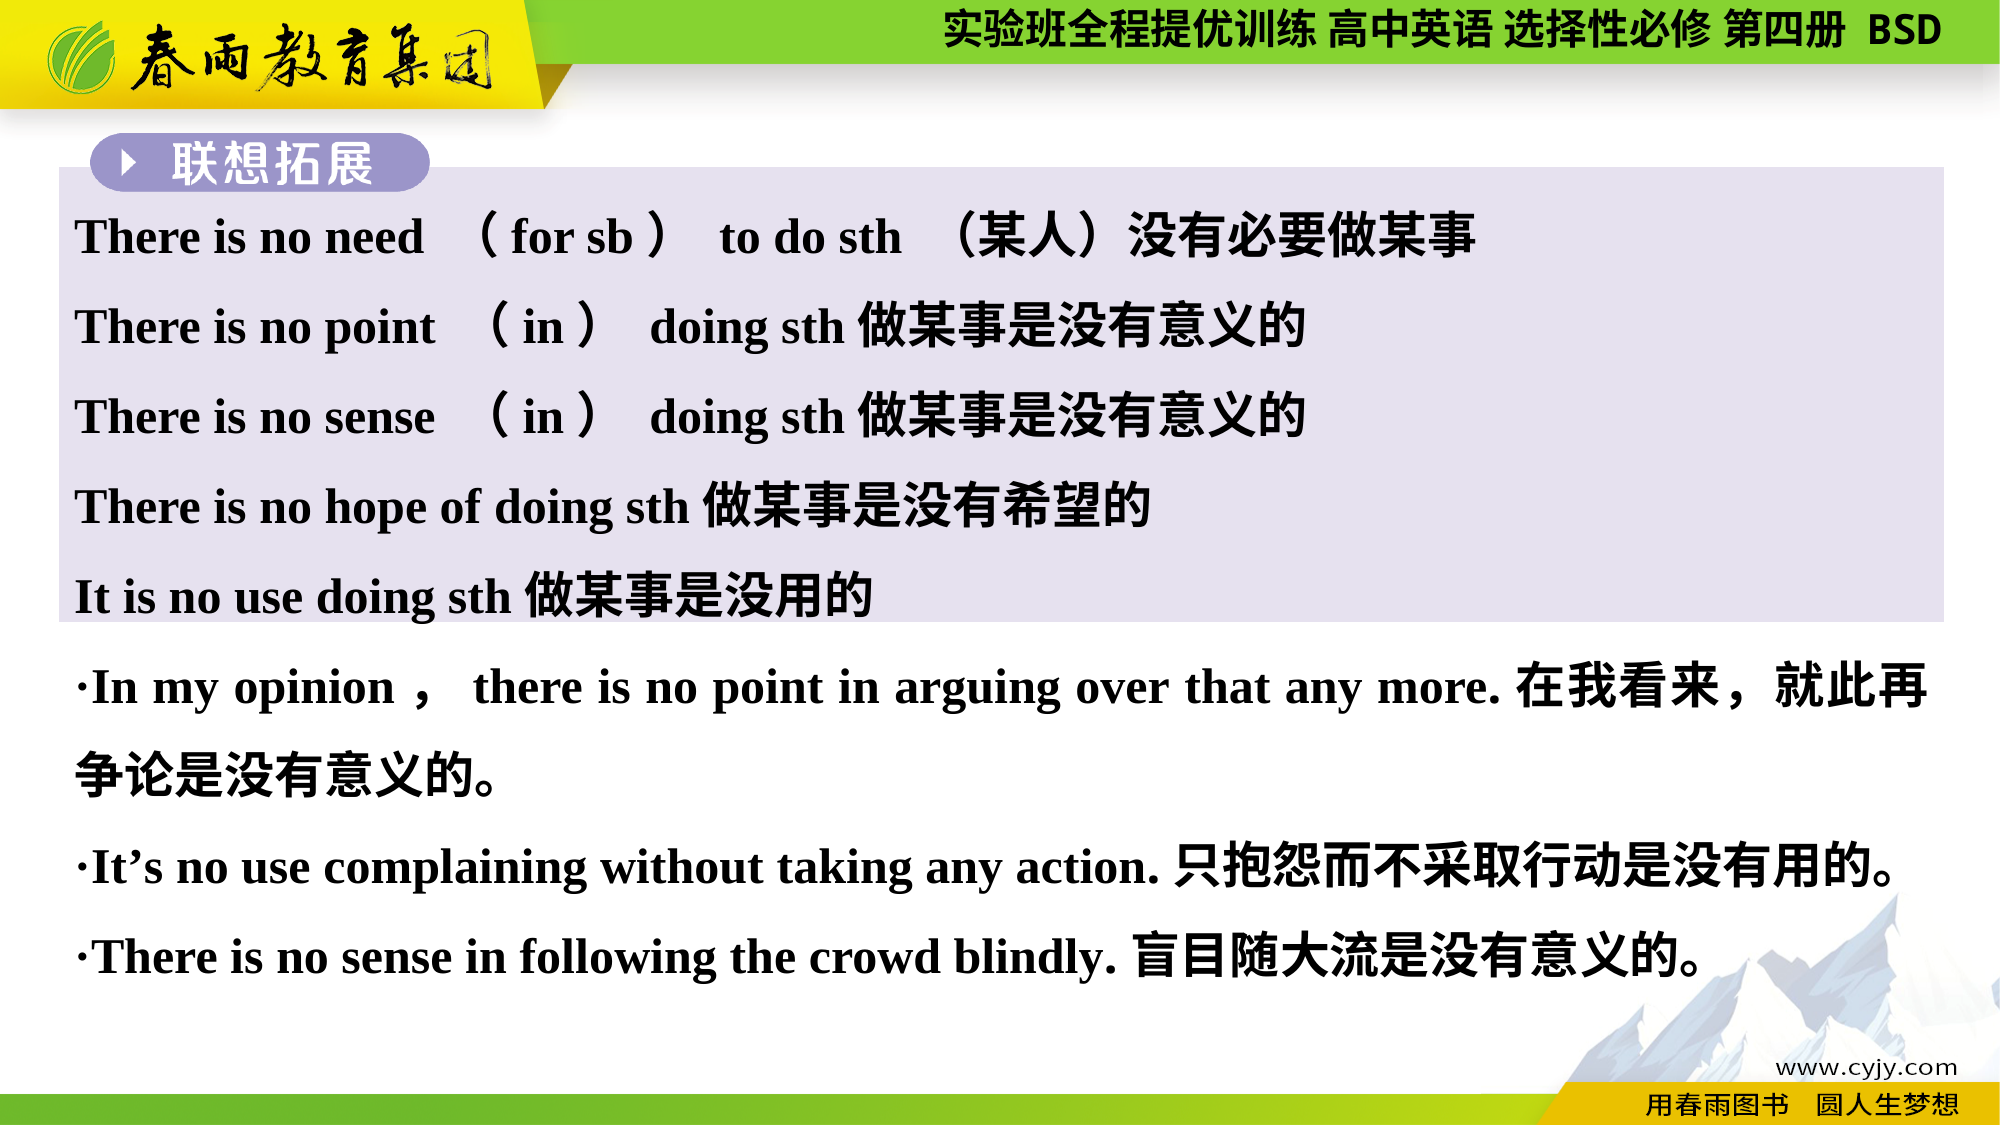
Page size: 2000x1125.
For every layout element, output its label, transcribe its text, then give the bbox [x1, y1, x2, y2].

list There is no need （for sb） to do sth （某人）没有必要做某事 There is no point （in） doing sth做某事是没有意义的 There is no sense （in） doing sth做某事是没有意义的 There is no hope of doing sth做某事是没有希望的 It is no use doing sth做某事是没用的 ·In my opinion，there is no point in arguing over that any more.在我看来，就此再争论是没有意义的。 ·It’s no use complaining without taking any action.只抱怨而不采取行动是没有用的。 ·There is no sense in following the crowd blindly.盲目随大流是没有意义的。 [59, 632, 1944, 999]
picture [0, 0, 2000, 1125]
